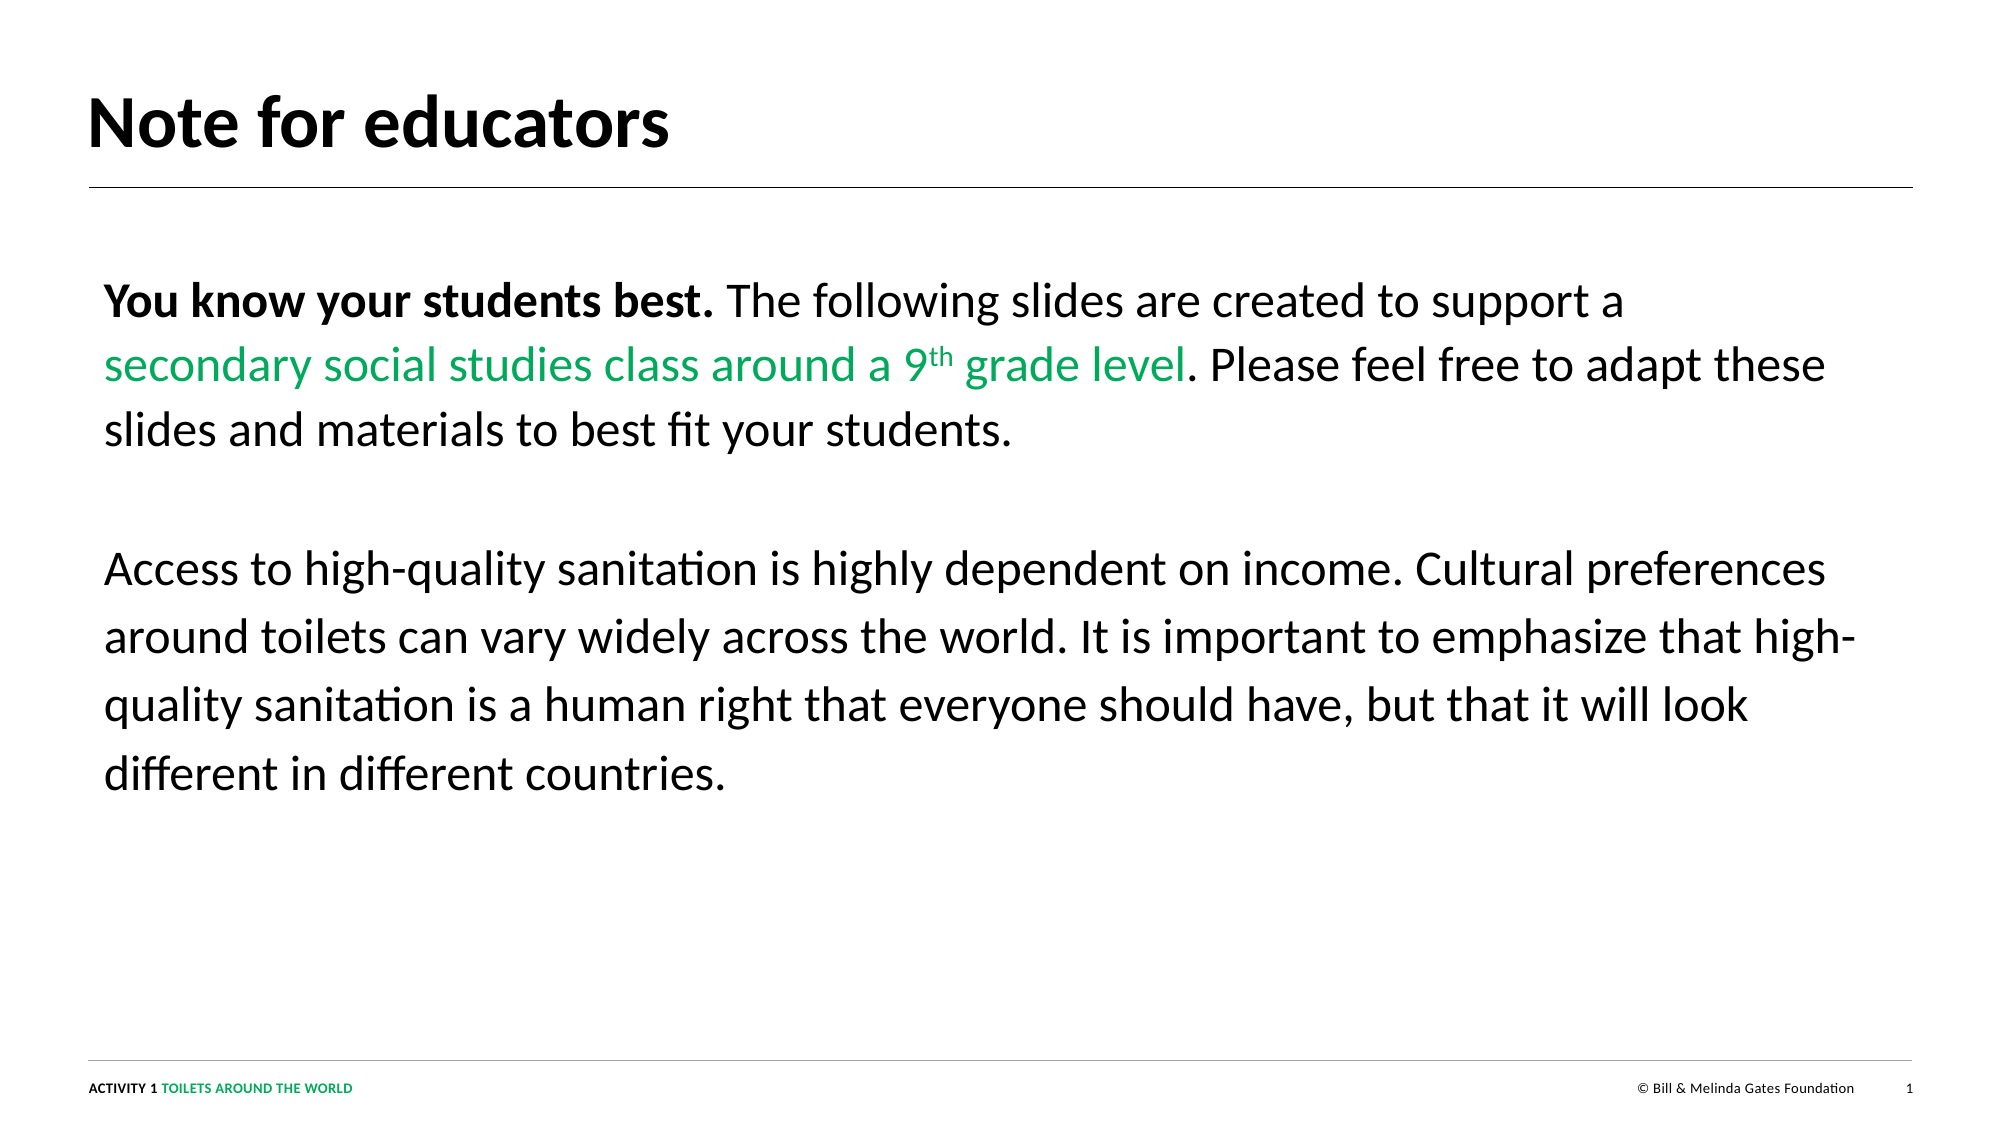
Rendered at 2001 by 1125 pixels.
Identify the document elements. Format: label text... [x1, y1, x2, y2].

text_box You know your students best. The following slides are created to support a secondary social studies class around a 9th grade level. Please feel free to adapt these slides and materials to best fit your students. Access to high-quality sanitation is highly dependent on income. Cultural preferences around toilets can vary widely across the world. It is important to emphasize that high-quality sanitation is a human right that everyone should have, but that it will look different in different countries. [88, 256, 1913, 1019]
slide_number 1 [1871, 1078, 1913, 1097]
text_box Note for educators [87, 87, 1913, 148]
footer ACTIVITY 1 TOILETS AROUND THE WORLD [89, 1079, 765, 1097]
